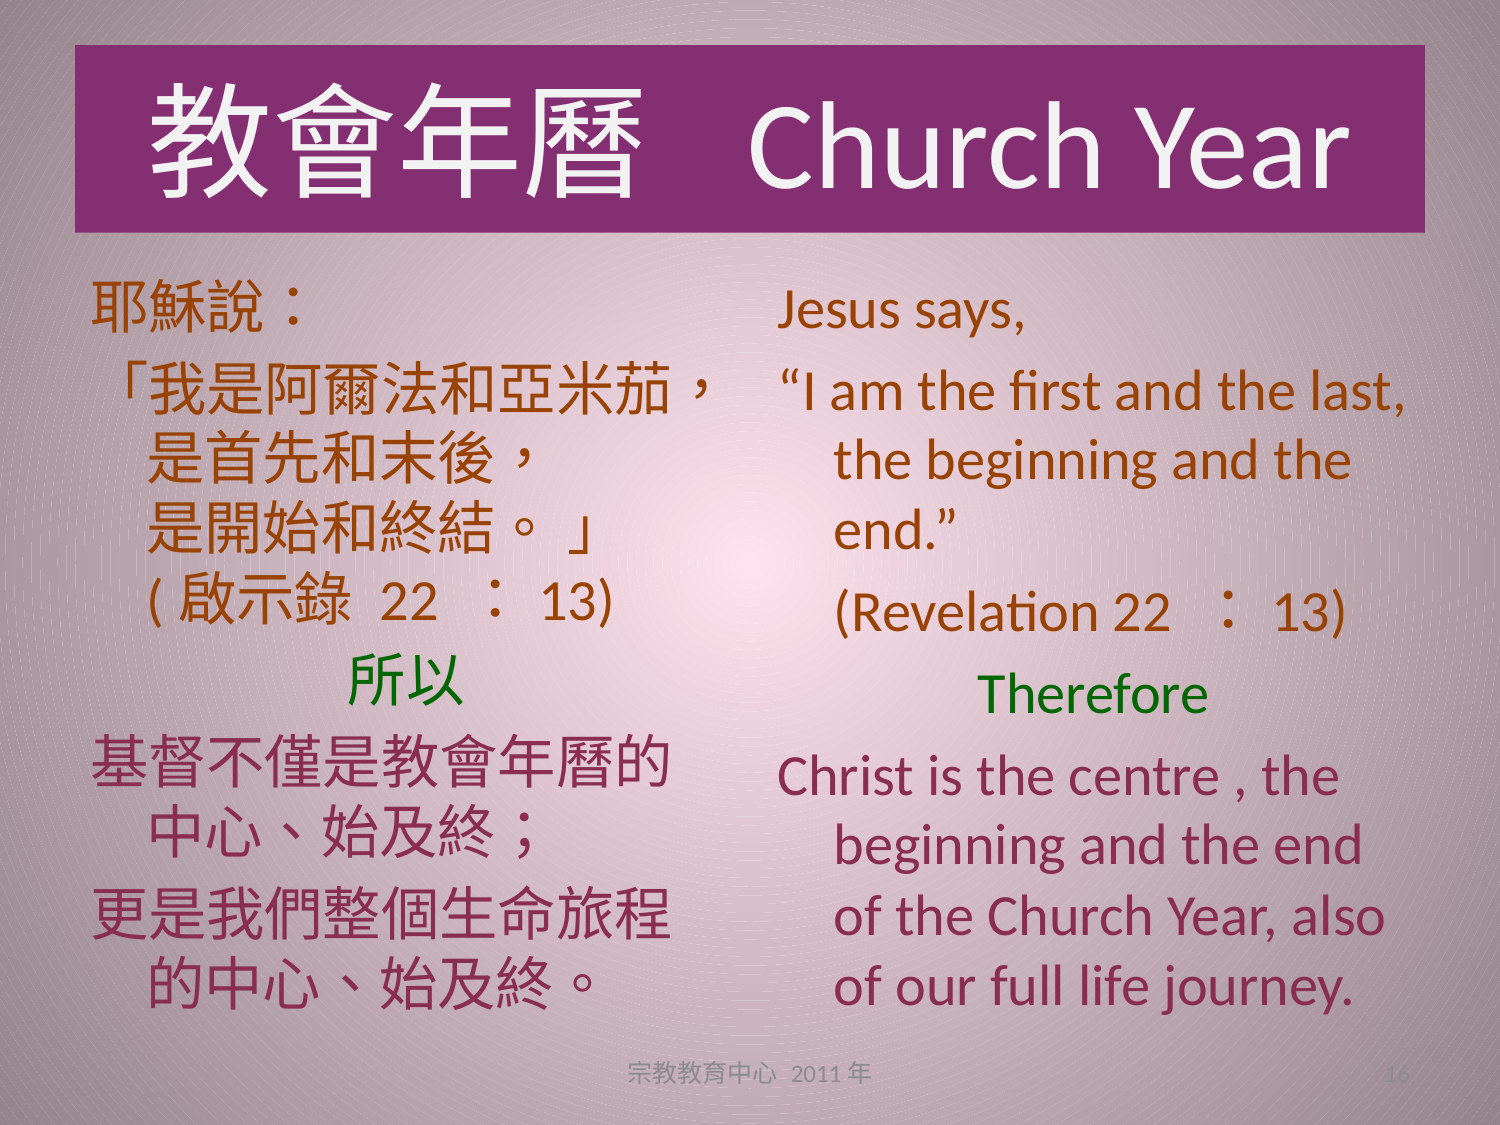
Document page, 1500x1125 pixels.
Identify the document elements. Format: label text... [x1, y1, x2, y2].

list 耶穌說： 「我是阿爾法和亞米茄，是首先和末後， 是開始和終結。 」 (啟示錄 22 ：13) 所以 基督不僅是教會年曆的中心、始及終； 更是我們整個生命旅程的中心、始及終。 [74, 262, 738, 1055]
footer 宗教教育中心 2011年 [512, 1042, 988, 1103]
title 教會年曆 Church Year [74, 44, 1426, 233]
slide_number 16 [1074, 1042, 1425, 1103]
list Jesus says, “I am the first and the last, the beginning and the end.” (Revelation 22 ：13) Therefore Christ is the centre , the beginning and the end of the Church Year, also of our full life journey. [762, 262, 1426, 1055]
